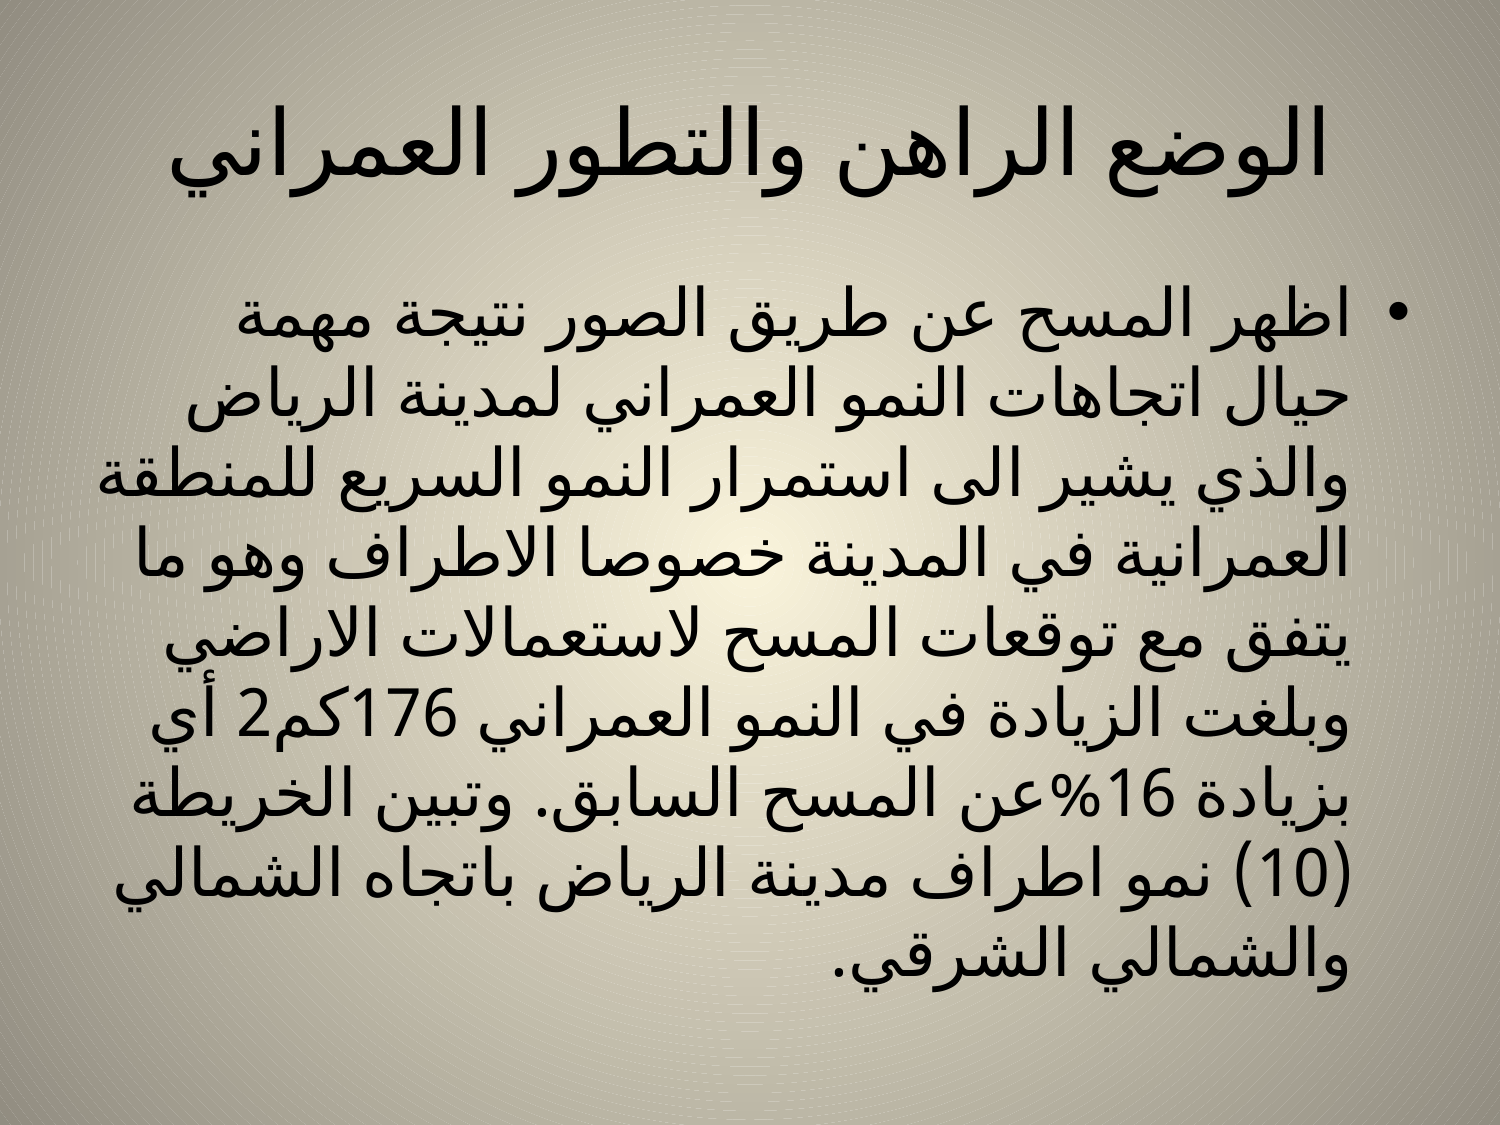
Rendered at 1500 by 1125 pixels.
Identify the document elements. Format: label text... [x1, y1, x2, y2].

list اظهر المسح عن طريق الصور نتيجة مهمة حيال اتجاهات النمو العمراني لمدينة الرياض والذي يشير الى استمرار النمو السريع للمنطقة العمرانية في المدينة خصوصا الاطراف وهو ما يتفق مع توقعات المسح لاستعمالات الاراضي وبلغت الزيادة في النمو العمراني 176كم2 أي بزيادة 16%عن المسح السابق. وتبين الخريطة (10) نمو اطراف مدينة الرياض باتجاه الشمالي والشمالي الشرقي. [75, 262, 1425, 1005]
title الوضع الراهن والتطور العمراني [75, 45, 1425, 233]
